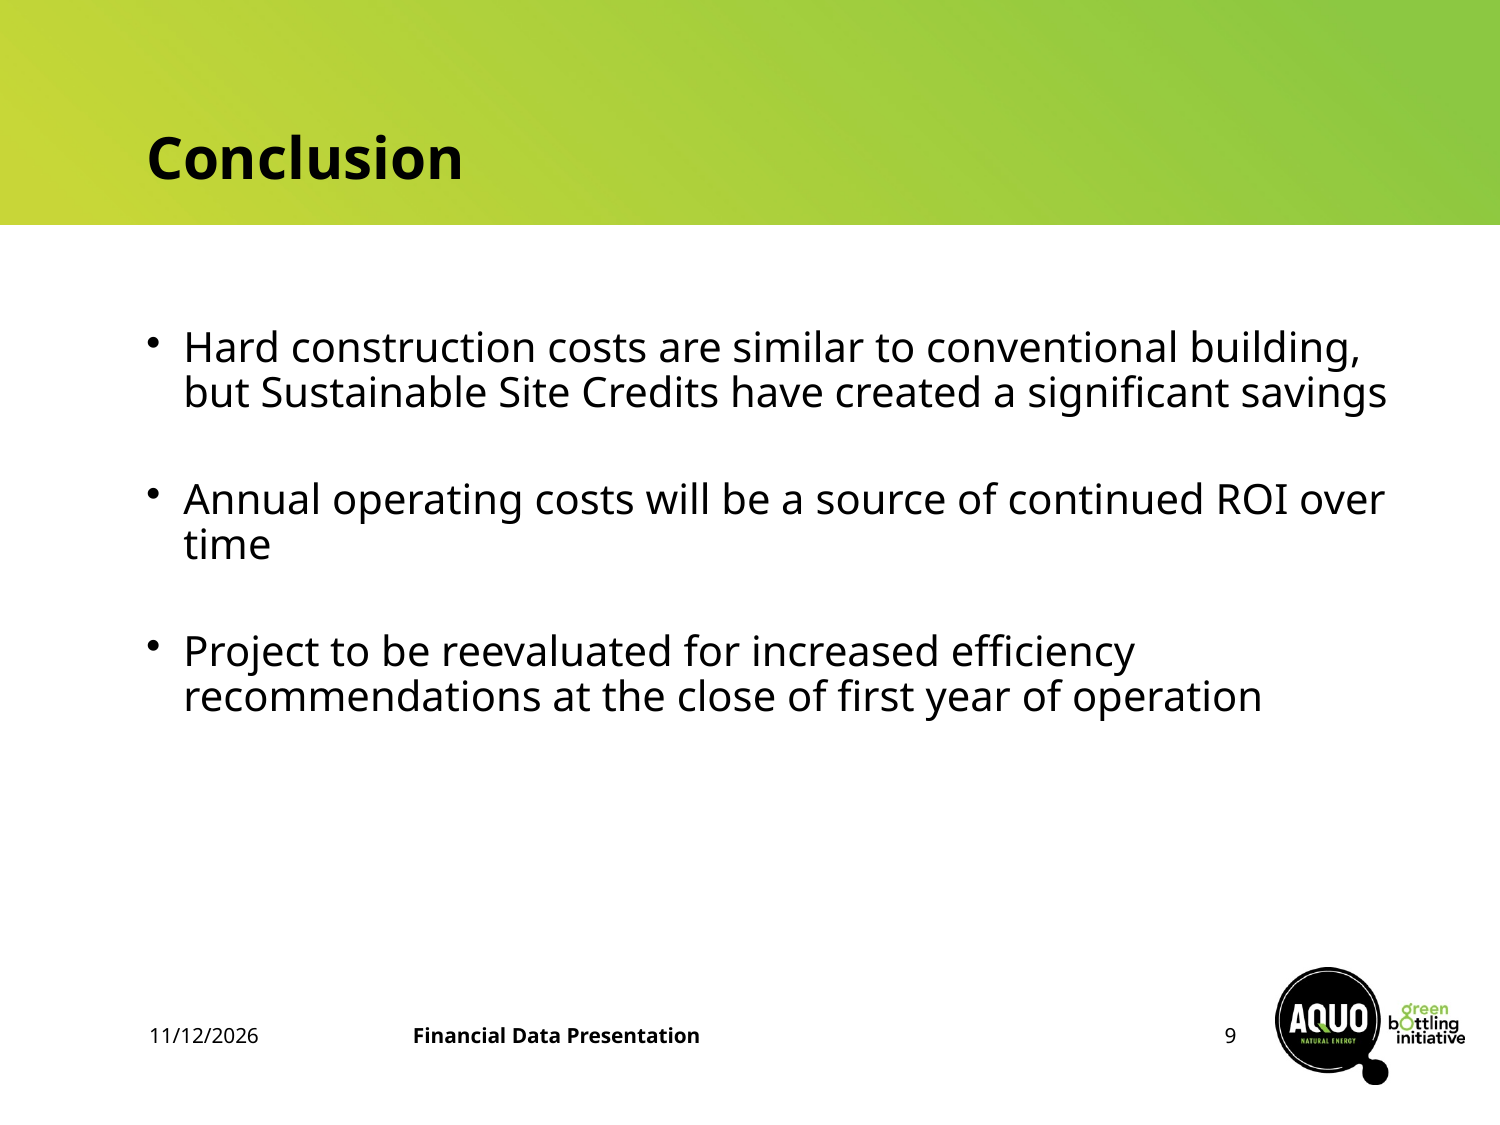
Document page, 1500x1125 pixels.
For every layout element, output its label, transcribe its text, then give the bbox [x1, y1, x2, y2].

footer Financial Data Presentation [397, 1014, 977, 1091]
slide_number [133, 1014, 390, 1091]
list Hard construction costs are similar to conventional building, but Sustainable Site Credits have created a significant savings Annual operating costs will be a source of continued ROI over time Project to be reevaluated for increased efficiency recommendations at the close of first year of operation [131, 319, 1407, 938]
title Conclusion [130, 112, 1407, 201]
slide_number 9 [1015, 1014, 1252, 1091]
picture [1275, 967, 1465, 1085]
picture [0, 0, 1500, 225]
